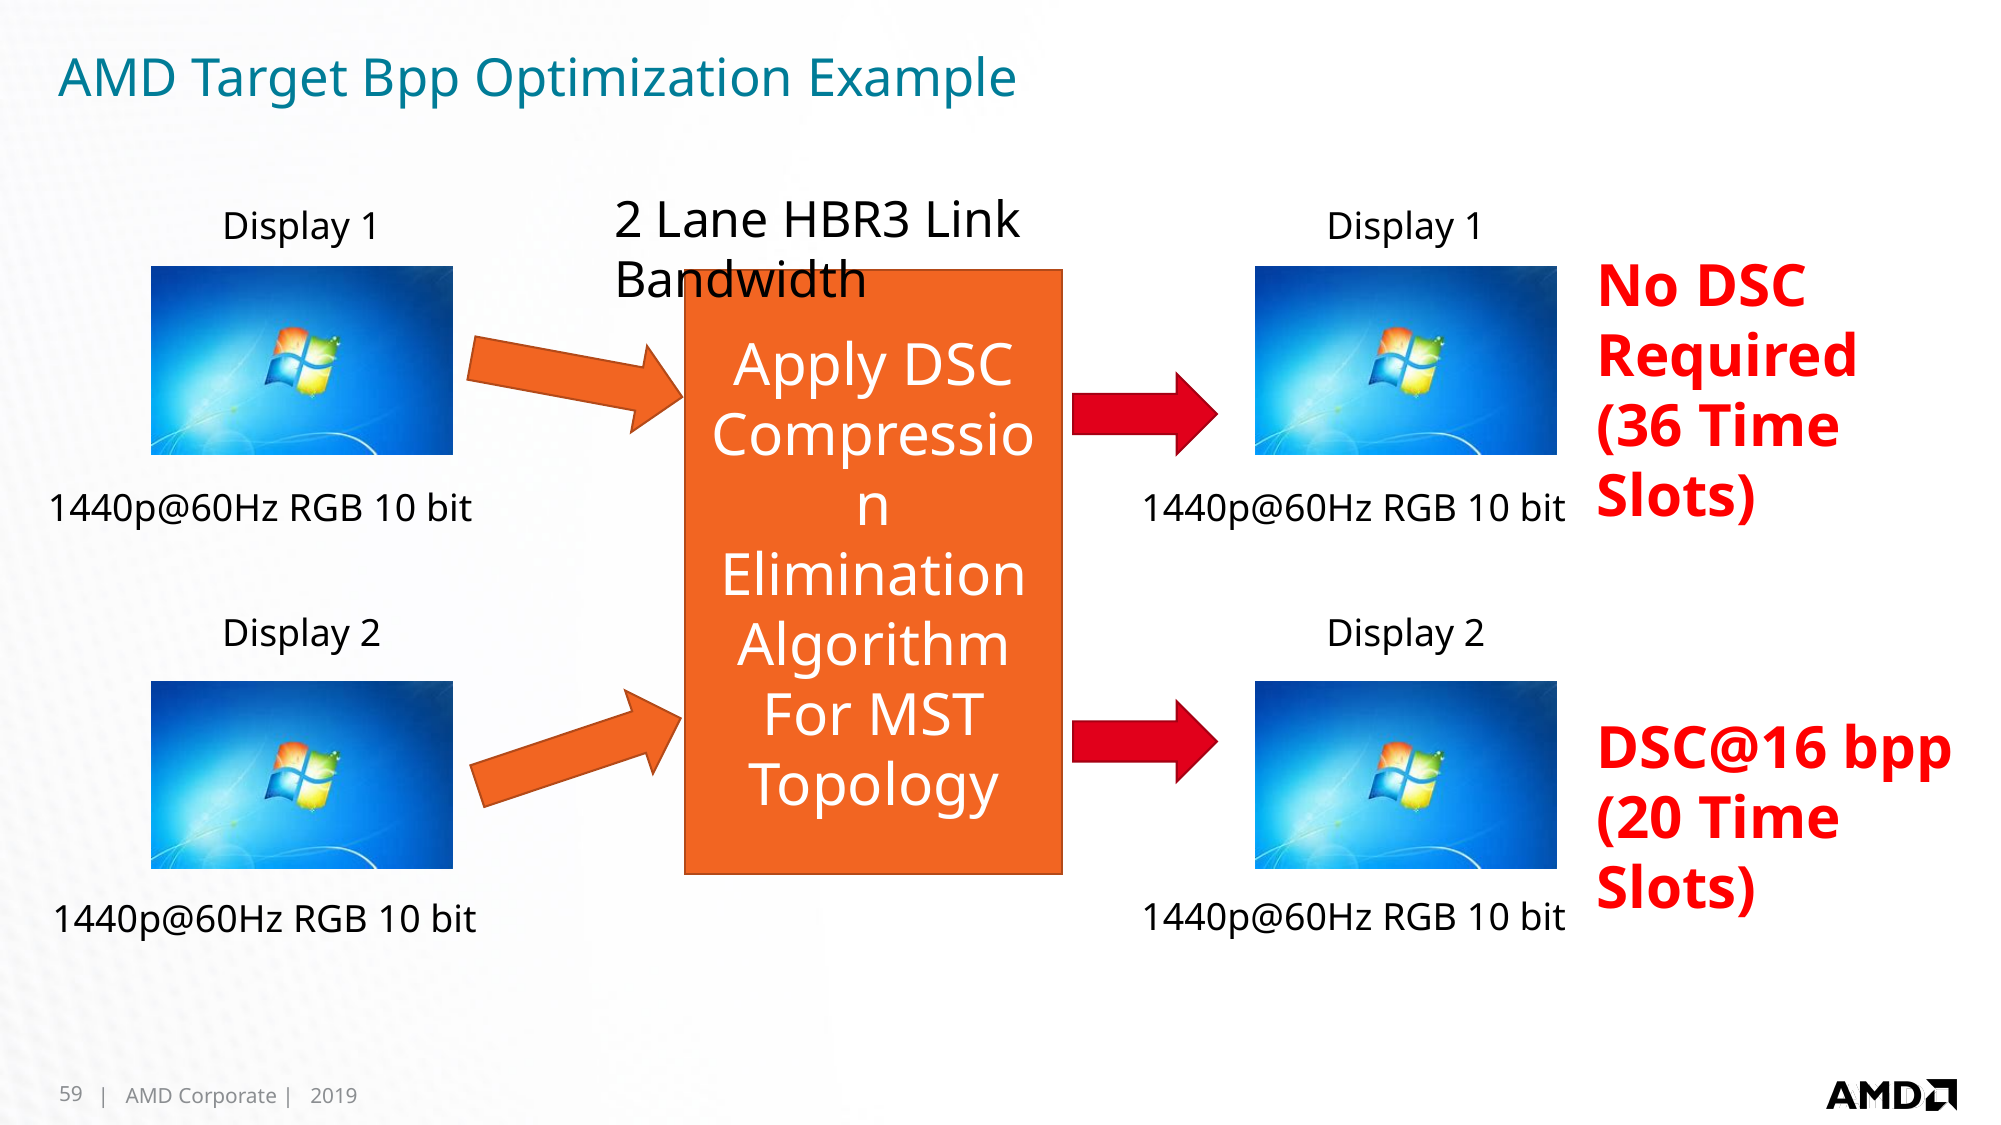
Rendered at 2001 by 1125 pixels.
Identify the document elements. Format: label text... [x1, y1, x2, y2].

slide_number 59 [0, 1065, 98, 1125]
text_box 1440p@60Hz RGB 10 bit [1126, 885, 1581, 946]
text_box Display 1 [1311, 194, 1501, 254]
text_box No DSC Required (36 Time Slots) [1581, 241, 2000, 536]
footer | AMD Corporate | 2019 [98, 1065, 773, 1125]
picture [0, 0, 2000, 1125]
text_box 1440p@60Hz RGB 10 bit [33, 476, 488, 537]
title AMD Target Bpp Optimization Example [43, 43, 1957, 116]
text_box 2 Lane HBR3 Link Bandwidth [599, 180, 1217, 316]
text_box DSC@16 bpp (20 Time Slots) [1581, 702, 2000, 928]
text_box Display 2 [207, 601, 397, 662]
text_box 1440p@60Hz RGB 10 bit [1126, 476, 1581, 537]
text_box Display 1 [207, 194, 397, 254]
text_box Display 2 [1311, 601, 1501, 662]
text_box 1440p@60Hz RGB 10 bit [37, 887, 492, 948]
text_box [1072, 698, 1219, 785]
text_box [1072, 371, 1219, 457]
text_box [469, 688, 682, 809]
text_box Apply DSC Compression Elimination Algorithm For MST Topology [684, 316, 1063, 875]
text_box [466, 335, 684, 435]
